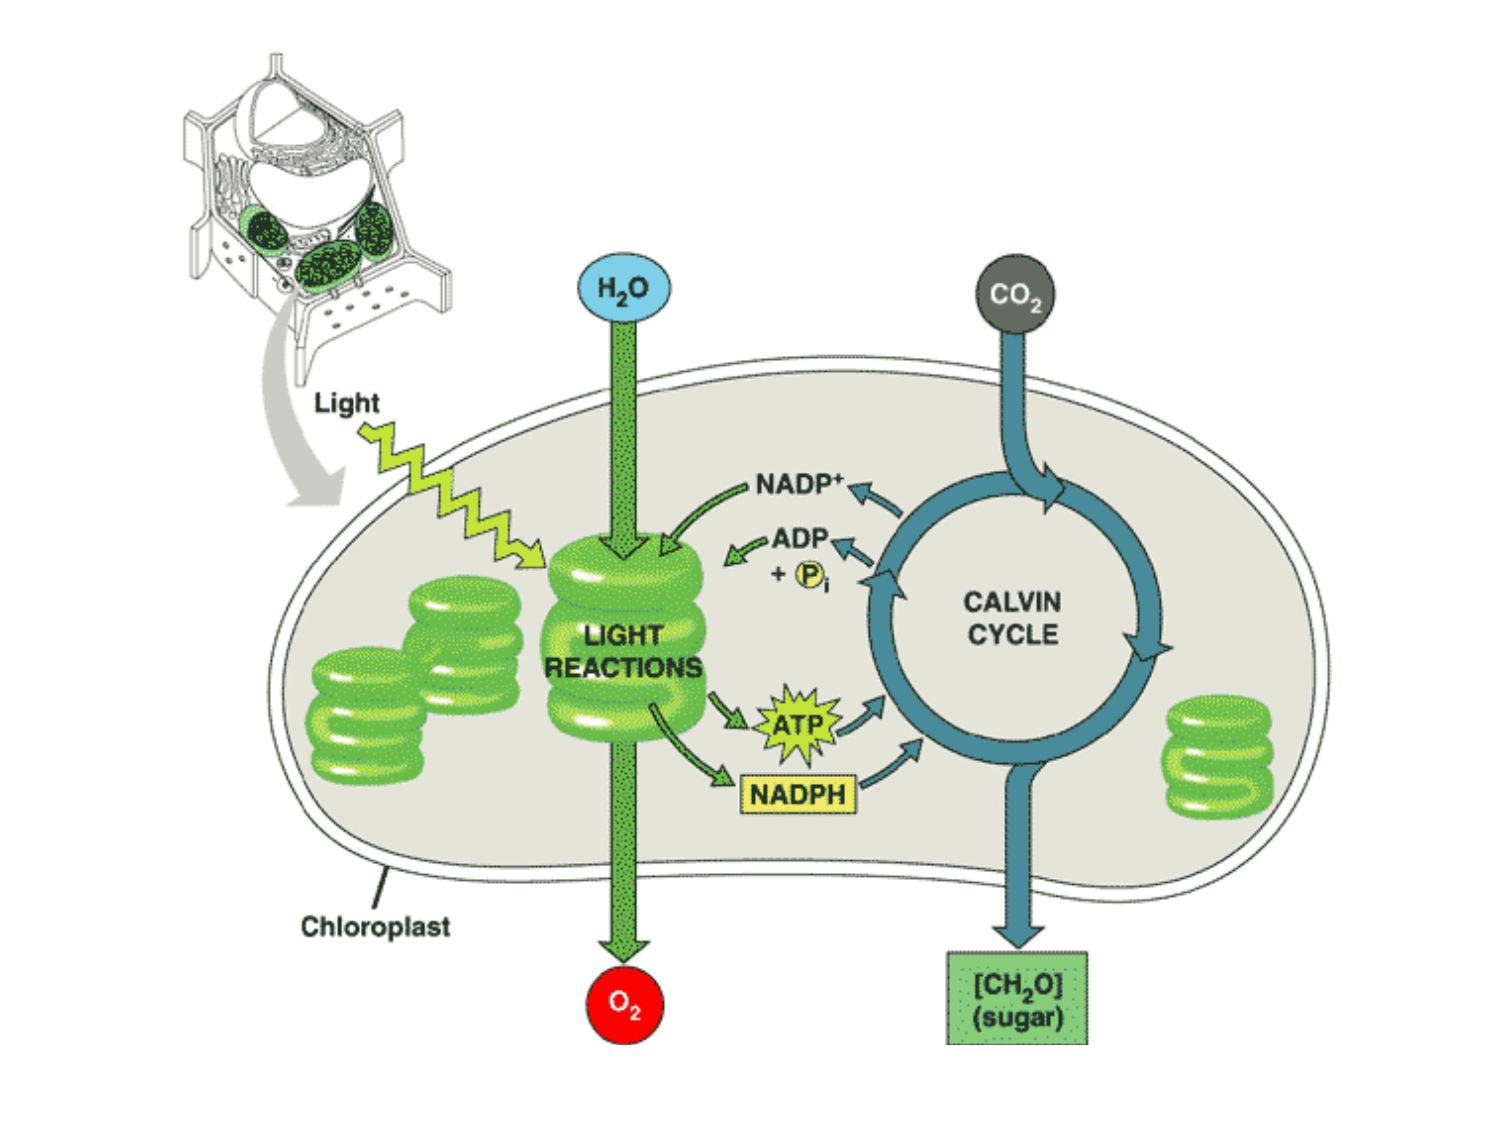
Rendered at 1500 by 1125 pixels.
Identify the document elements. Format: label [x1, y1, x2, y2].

picture [155, 46, 1344, 1046]
